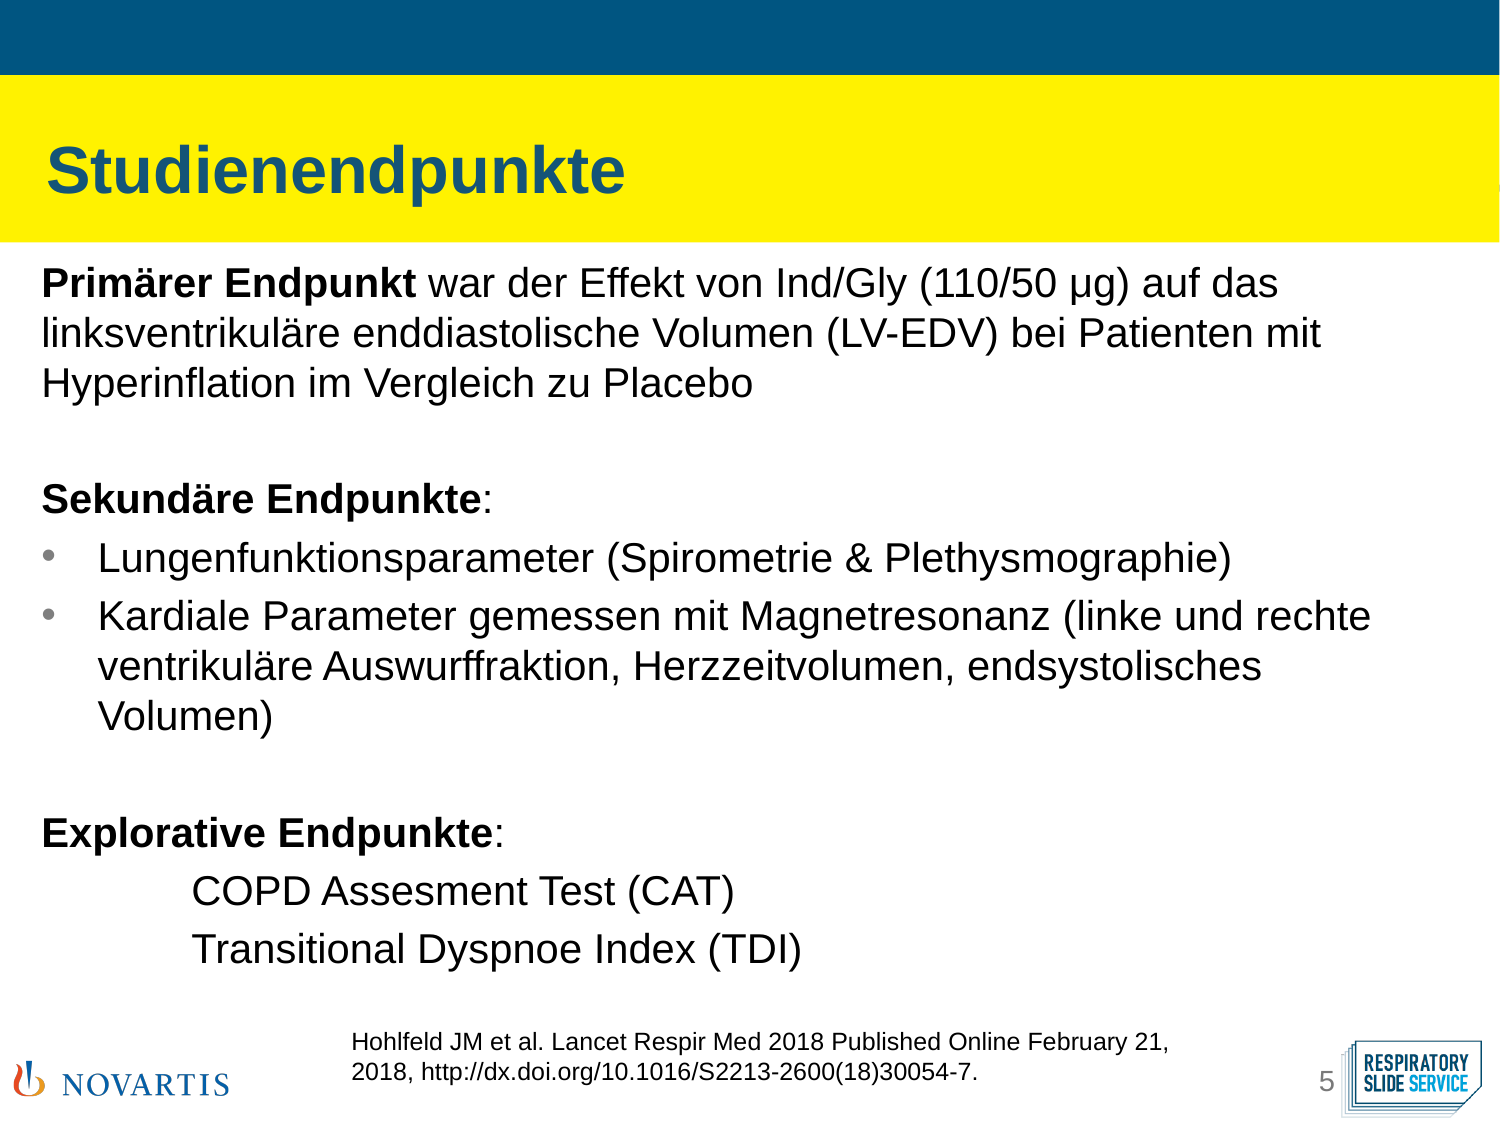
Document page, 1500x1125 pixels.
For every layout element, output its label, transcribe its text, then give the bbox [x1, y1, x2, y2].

text_box Primärer Endpunkt war der Effekt von Ind/Gly (110/50 μg) auf das linksventrikuläre enddiastolische Volumen (LV-EDV) bei Patienten mit Hyperinflation im Vergleich zu Placebo Sekundäre Endpunkte: Lungenfunktionsparameter (Spirometrie & Plethysmographie) Kardiale Parameter gemessen mit Magnetresonanz (linke und rechte ventrikuläre Auswurffraktion, Herzzeitvolumen, endsystolisches Volumen) Explorative Endpunkte: COPD Assesment Test (CAT) Transitional Dyspnoe Index (TDI) [41, 255, 1447, 1035]
text_box Hohlfeld JM et al. Lancet Respir Med 2018 Published Online February 21, 2018, http://dx.doi.org/10.1016/S2213-2600(18)30054-7. [336, 1018, 1223, 1073]
title Studienendpunkte [46, 113, 1109, 220]
picture [1328, 1027, 1497, 1125]
picture [11, 1058, 231, 1099]
